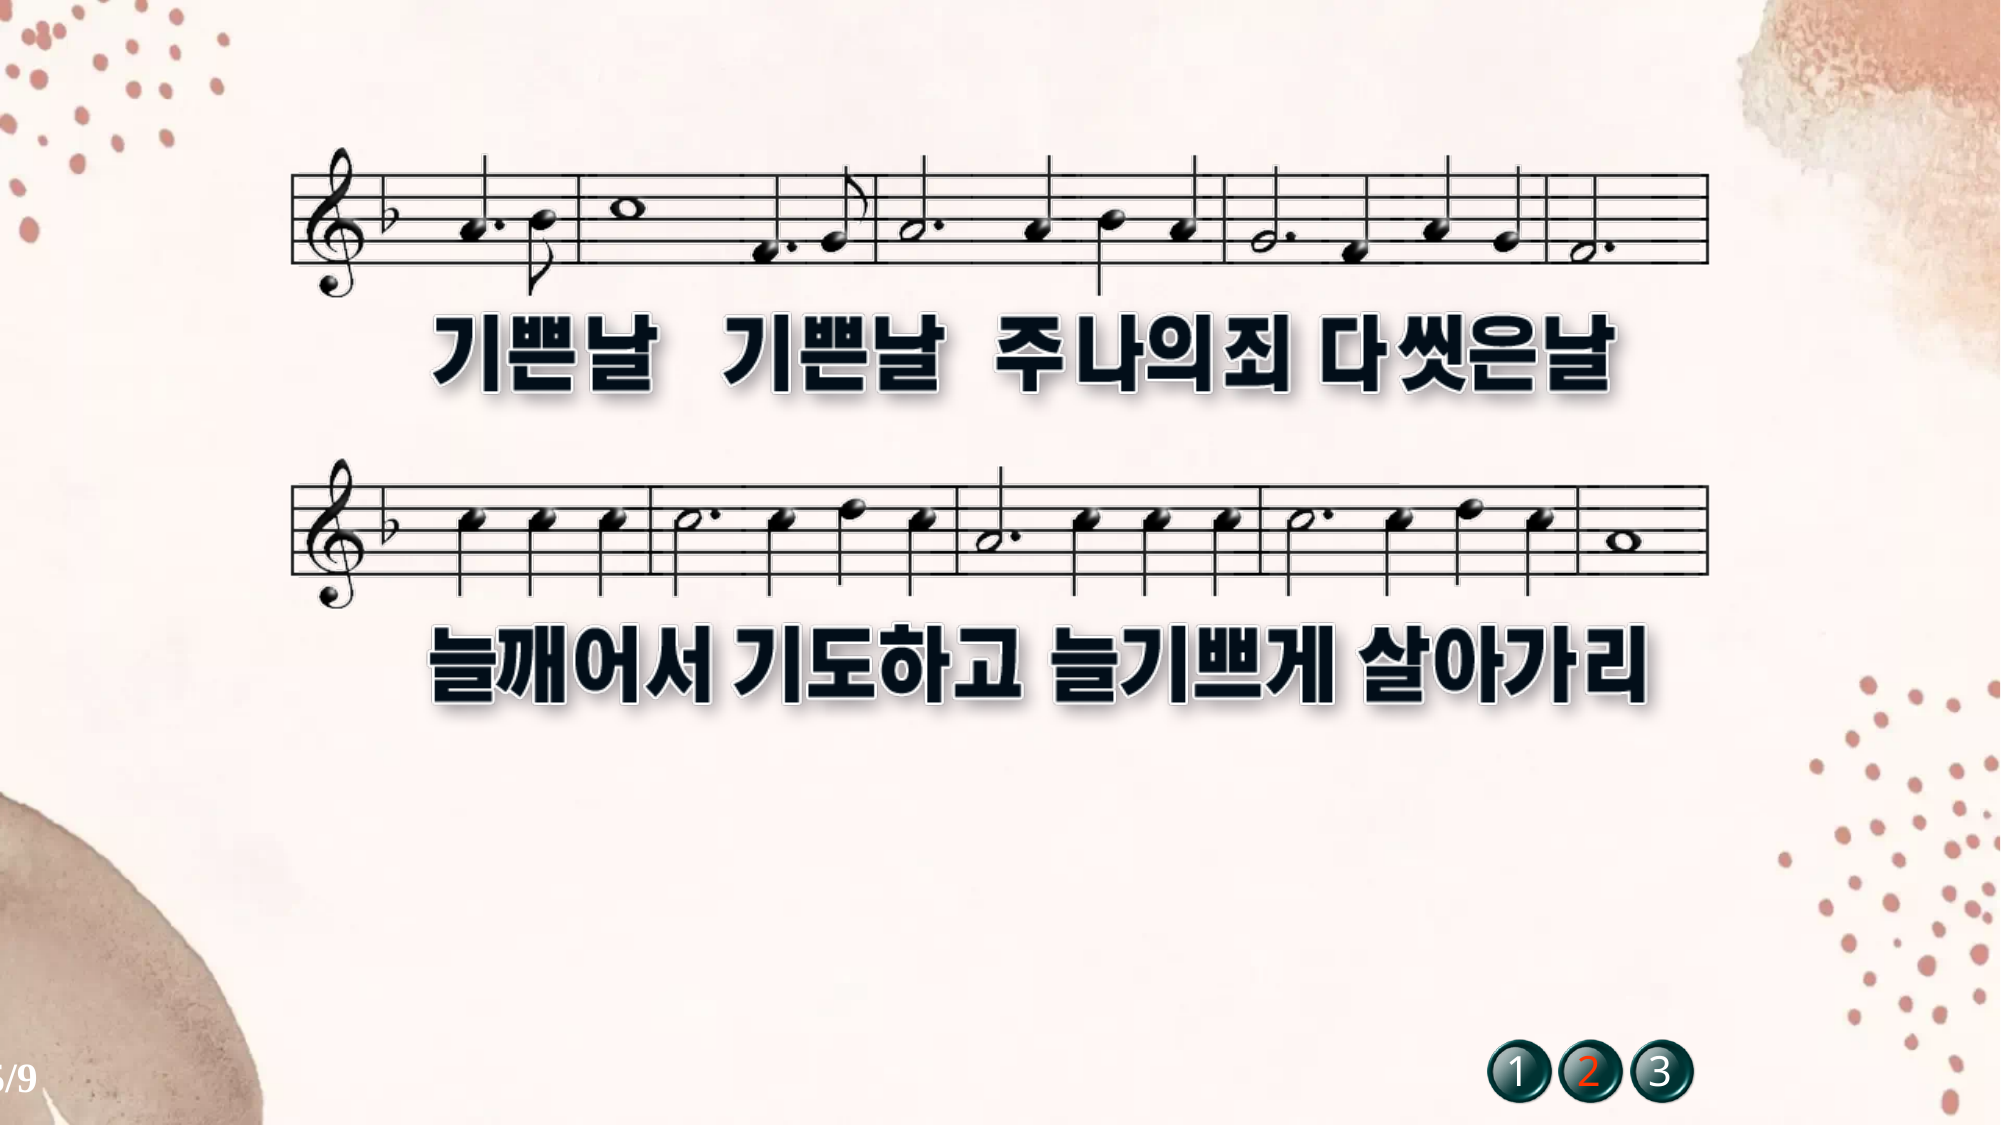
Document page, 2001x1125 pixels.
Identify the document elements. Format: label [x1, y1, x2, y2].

text_box [1555, 1035, 1626, 1106]
text_box [1484, 1035, 1555, 1106]
picture [0, 0, 2001, 1125]
text_box [1627, 1035, 1697, 1106]
